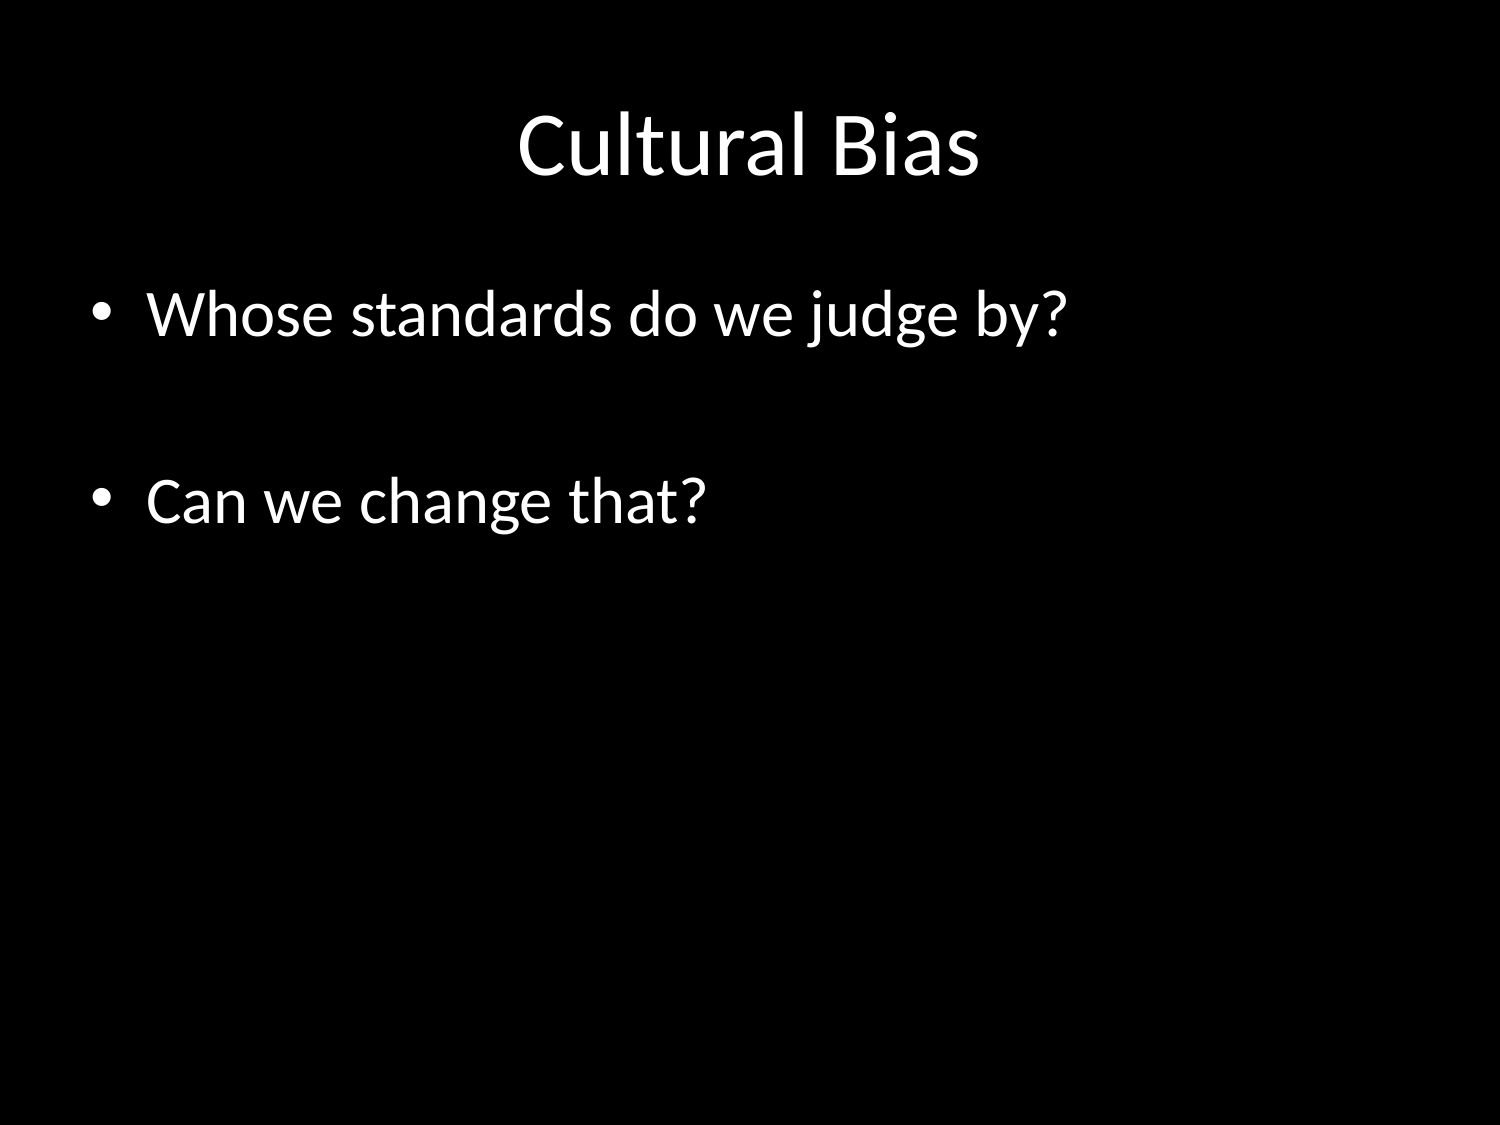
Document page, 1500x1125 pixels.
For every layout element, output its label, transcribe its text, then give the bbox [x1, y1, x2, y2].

list Whose standards do we judge by? Can we change that? [75, 262, 1425, 1005]
title Cultural Bias [75, 45, 1425, 233]
